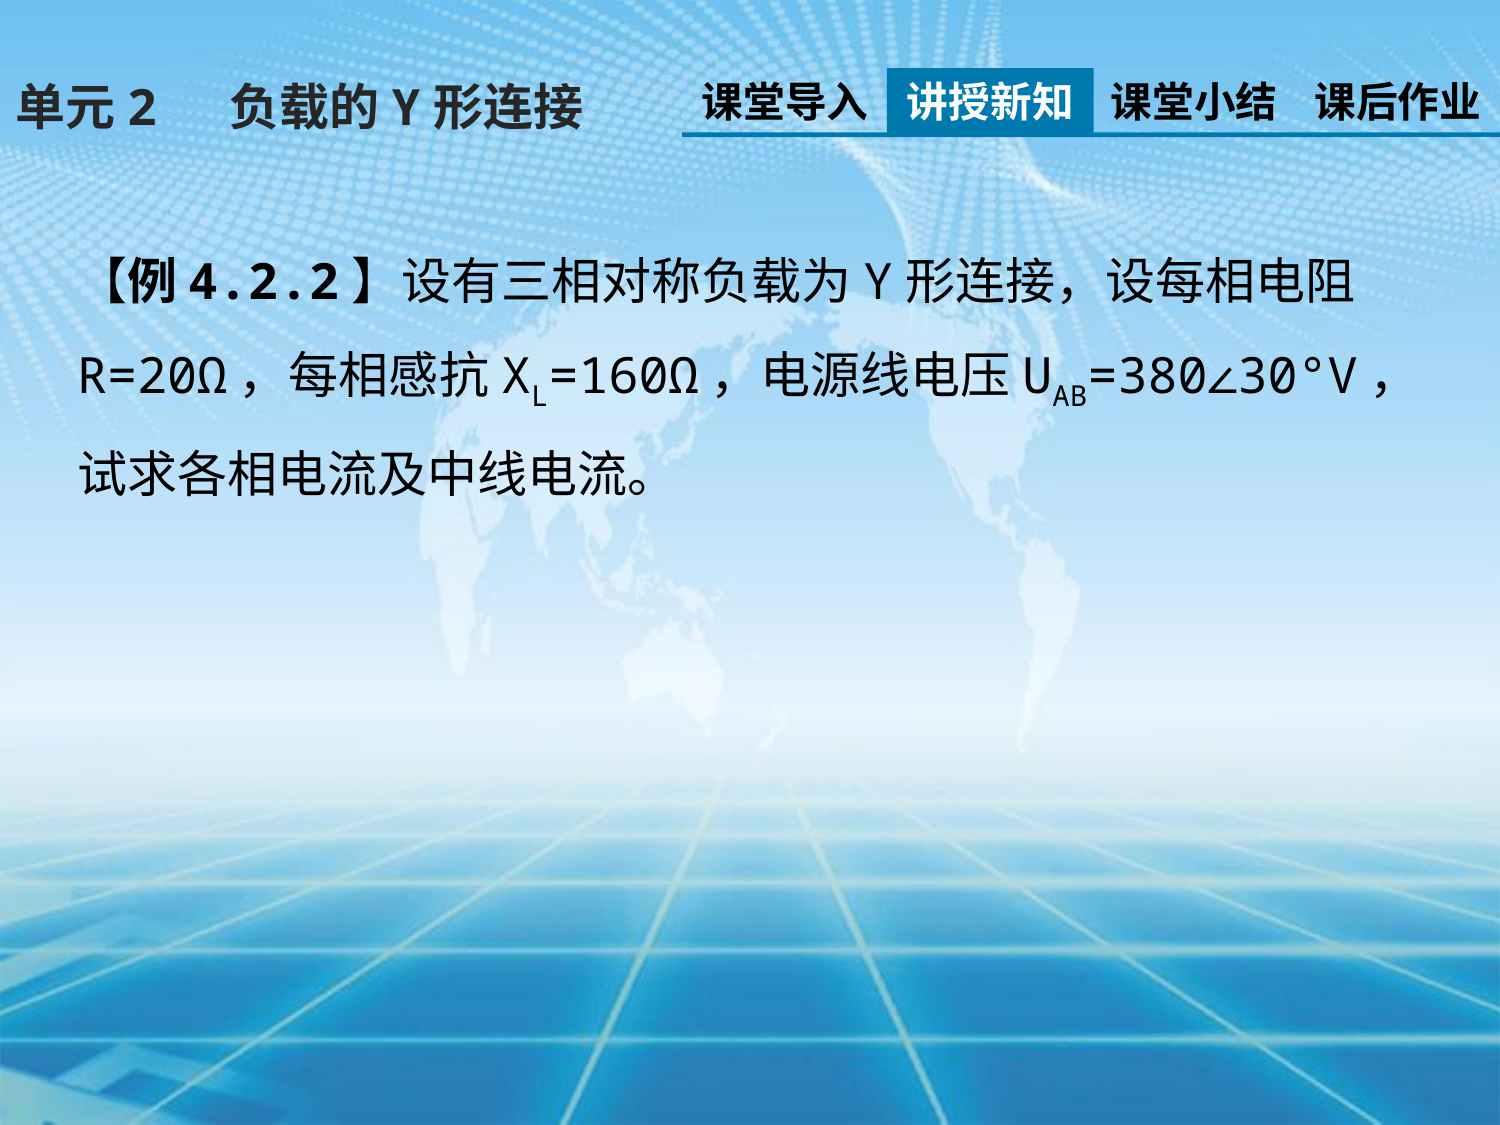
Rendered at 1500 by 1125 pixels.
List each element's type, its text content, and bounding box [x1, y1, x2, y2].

picture [0, 0, 1500, 1125]
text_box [1, 67, 1500, 144]
text_box 【例4.2.2】设有三相对称负载为Y形连接，设每相电阻R=20Ω，每相感抗XL=160Ω，电源线电压UAB=380∠30°V，试求各相电流及中线电流。 [62, 212, 1460, 506]
